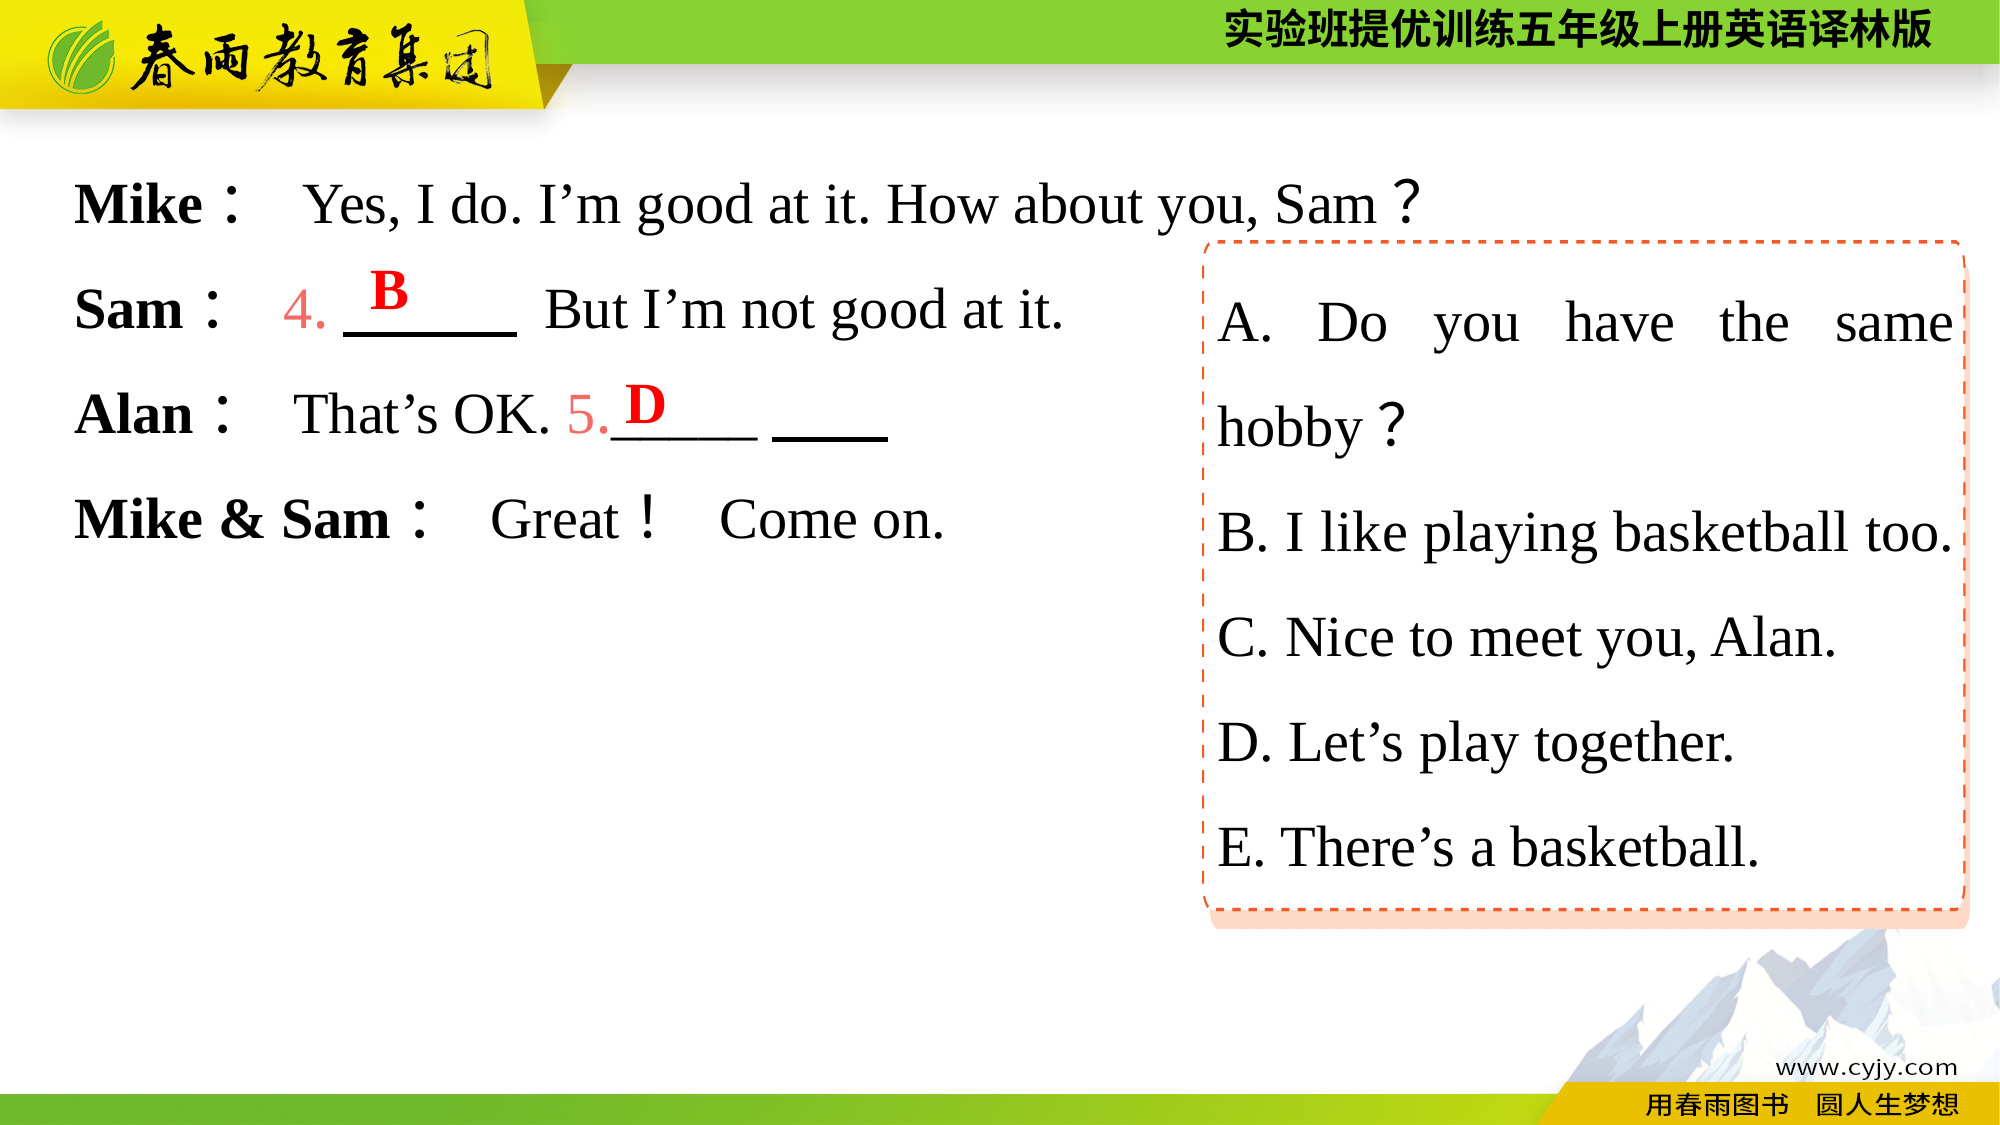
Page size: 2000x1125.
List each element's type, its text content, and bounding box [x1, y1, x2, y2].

picture [0, 0, 2000, 1125]
text_box D [610, 357, 683, 443]
list Mike： Yes, I do. I’m good at it. How about you, Sam？ Sam： 4. But I’m not good at it. Alan： That’s OK. 5._____ Mike & Sam： Great！ Come on. [59, 122, 1944, 562]
text_box B [355, 243, 424, 329]
